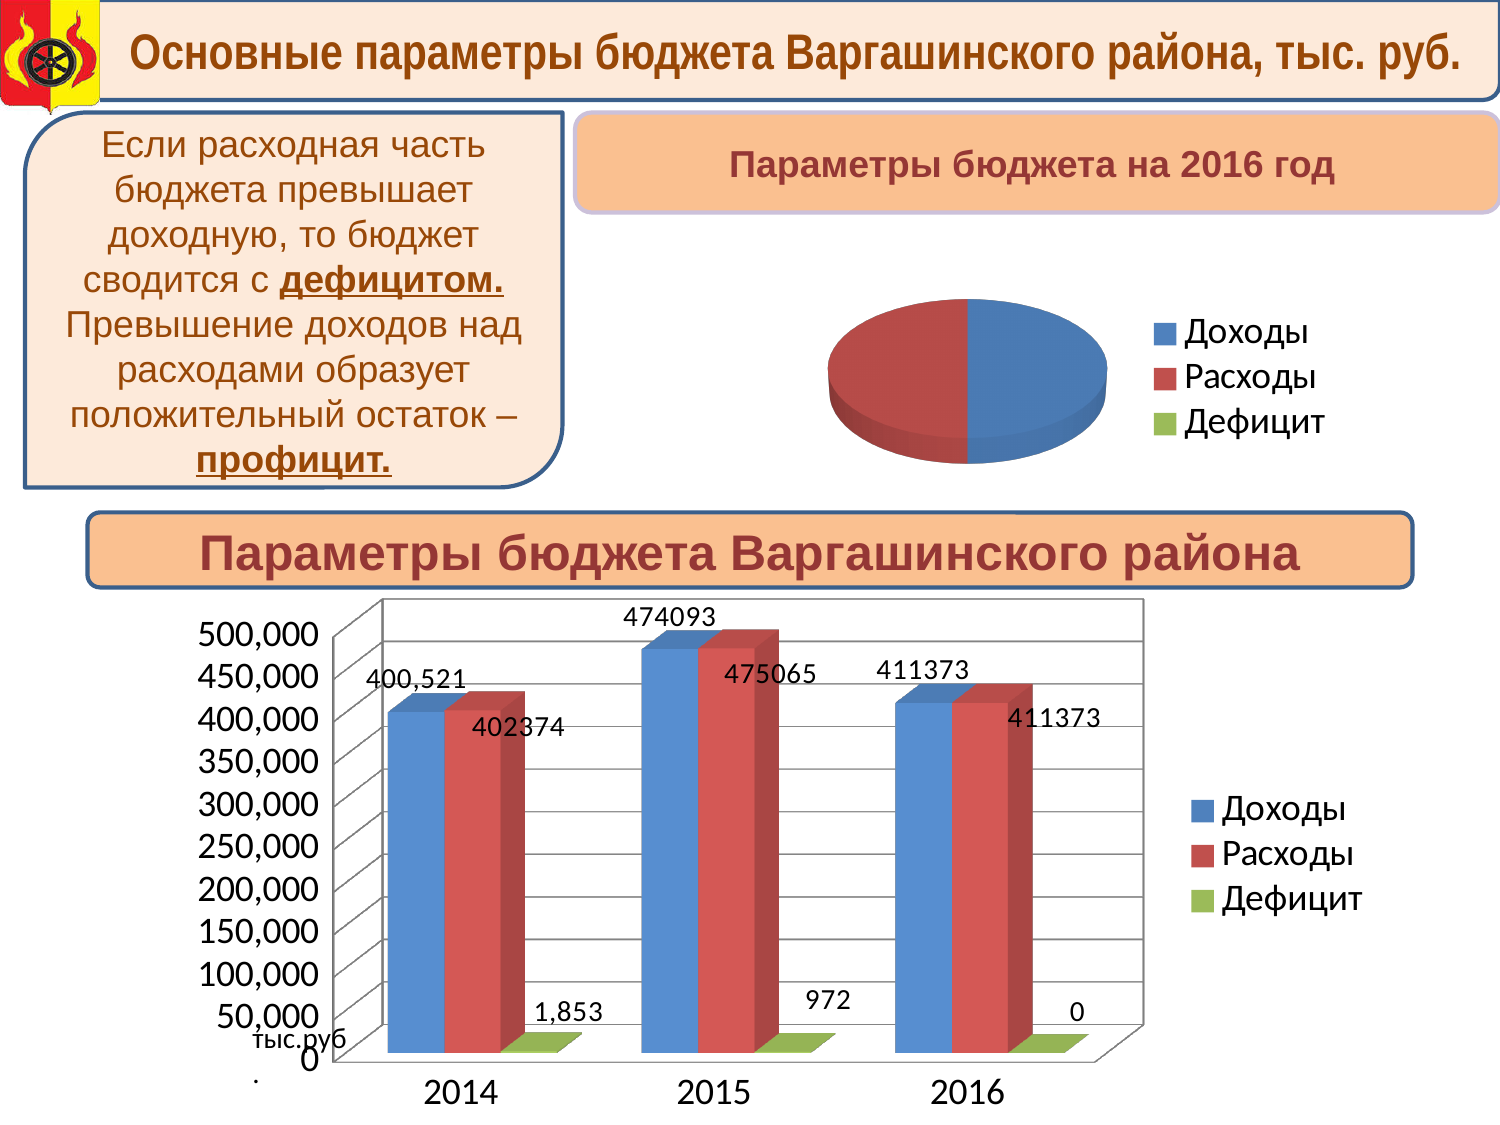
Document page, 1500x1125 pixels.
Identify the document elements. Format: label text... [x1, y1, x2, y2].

chart [162, 587, 1388, 1125]
picture [0, 0, 101, 116]
text_box Если расходная часть бюджета превышает доходную, то бюджет сводится с дефицитом. Превышение доходов над расходами образует положительный остаток – профицит. [22, 110, 565, 490]
text_box Параметры бюджета на 2016 год [572, 110, 1500, 215]
text_box Основные параметры бюджета Варгашинского района, тыс. руб. [101, 0, 1500, 103]
text_box Параметры бюджета Варгашинского района [85, 510, 1415, 590]
chart [787, 199, 1351, 559]
